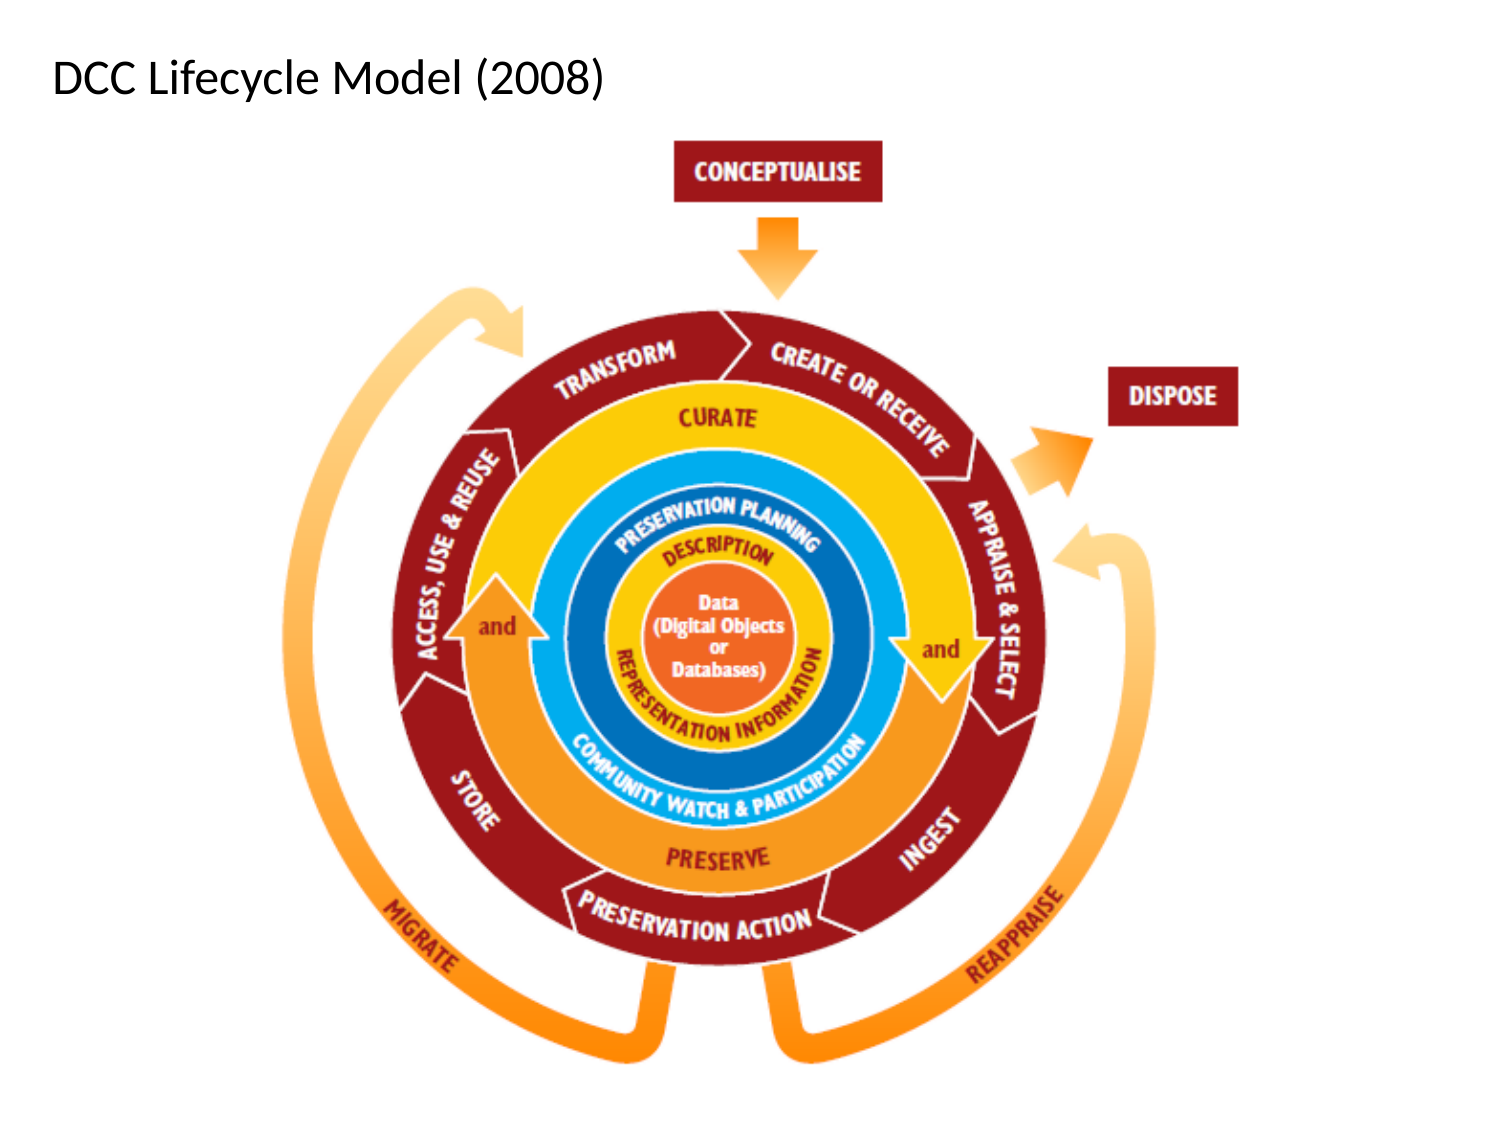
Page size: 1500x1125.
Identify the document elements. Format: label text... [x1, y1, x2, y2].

text_box DCC Lifecycle Model (2008) [37, 37, 700, 113]
picture [162, 124, 1276, 1093]
